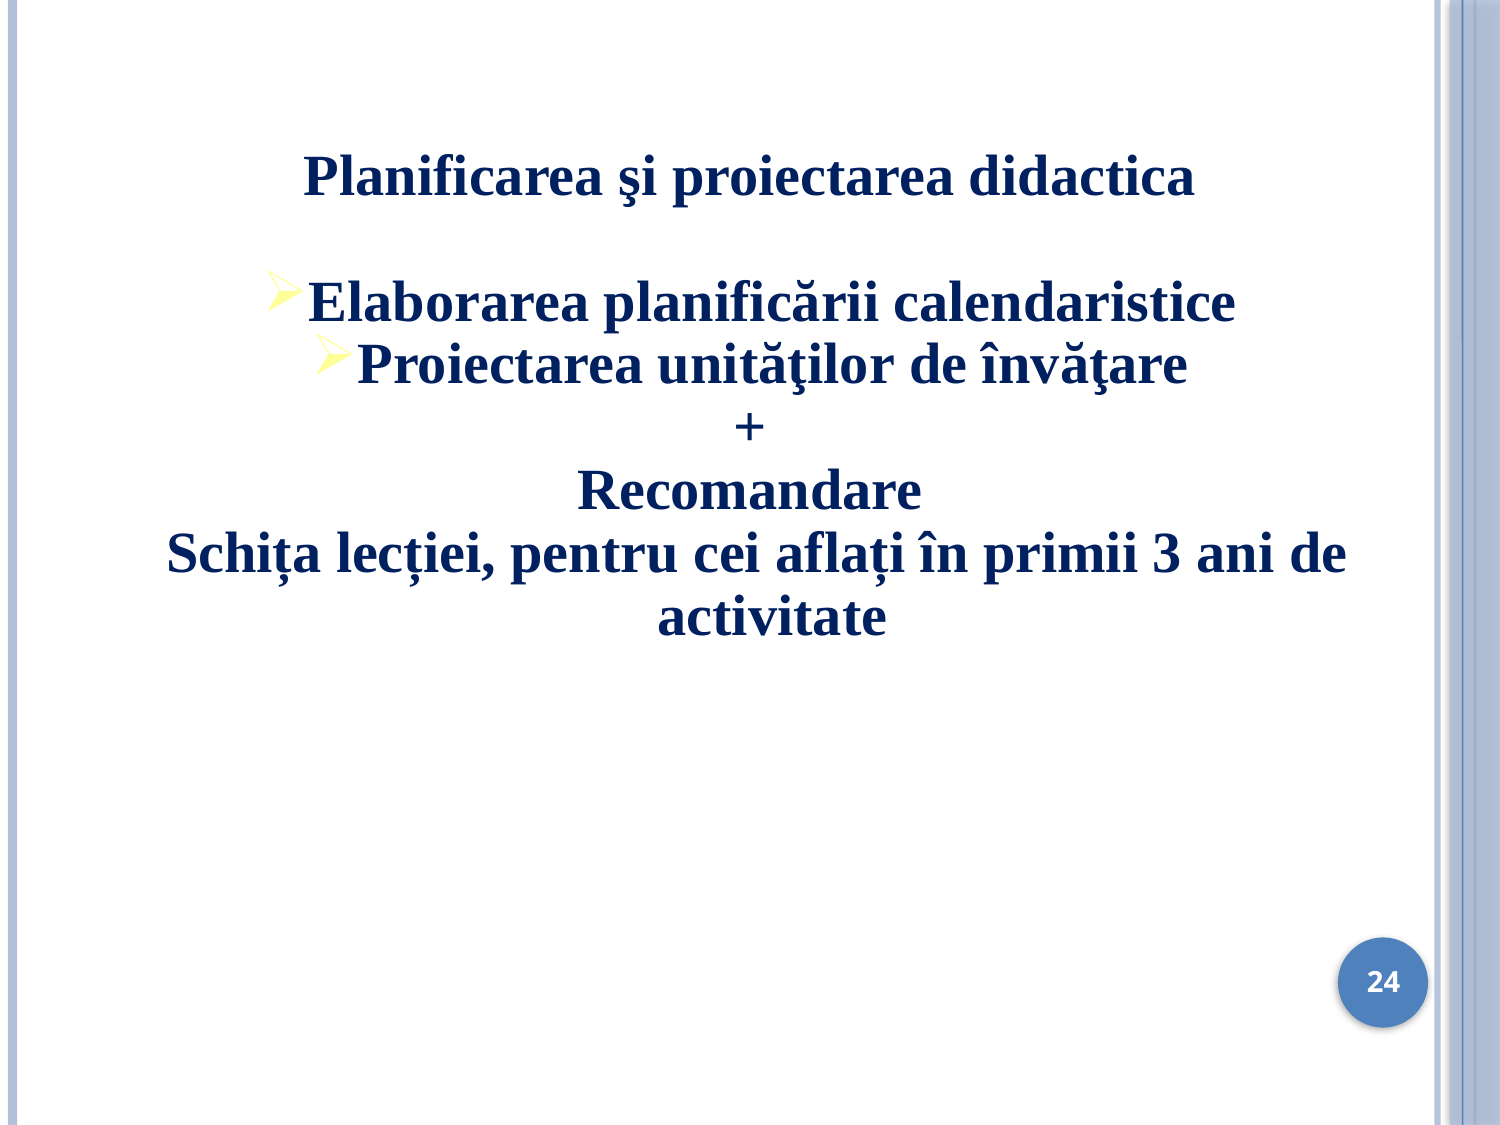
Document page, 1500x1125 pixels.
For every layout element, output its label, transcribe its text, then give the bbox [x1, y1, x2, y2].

text_box Planificarea şi proiectarea didactica Elaborarea planificării calendaristice Proiectarea unităţilor de învăţare + Recomandare Schița lecției, pentru cei aflați în primii 3 ani de activitate [99, 137, 1400, 656]
slide_number 24 [1333, 940, 1434, 1026]
